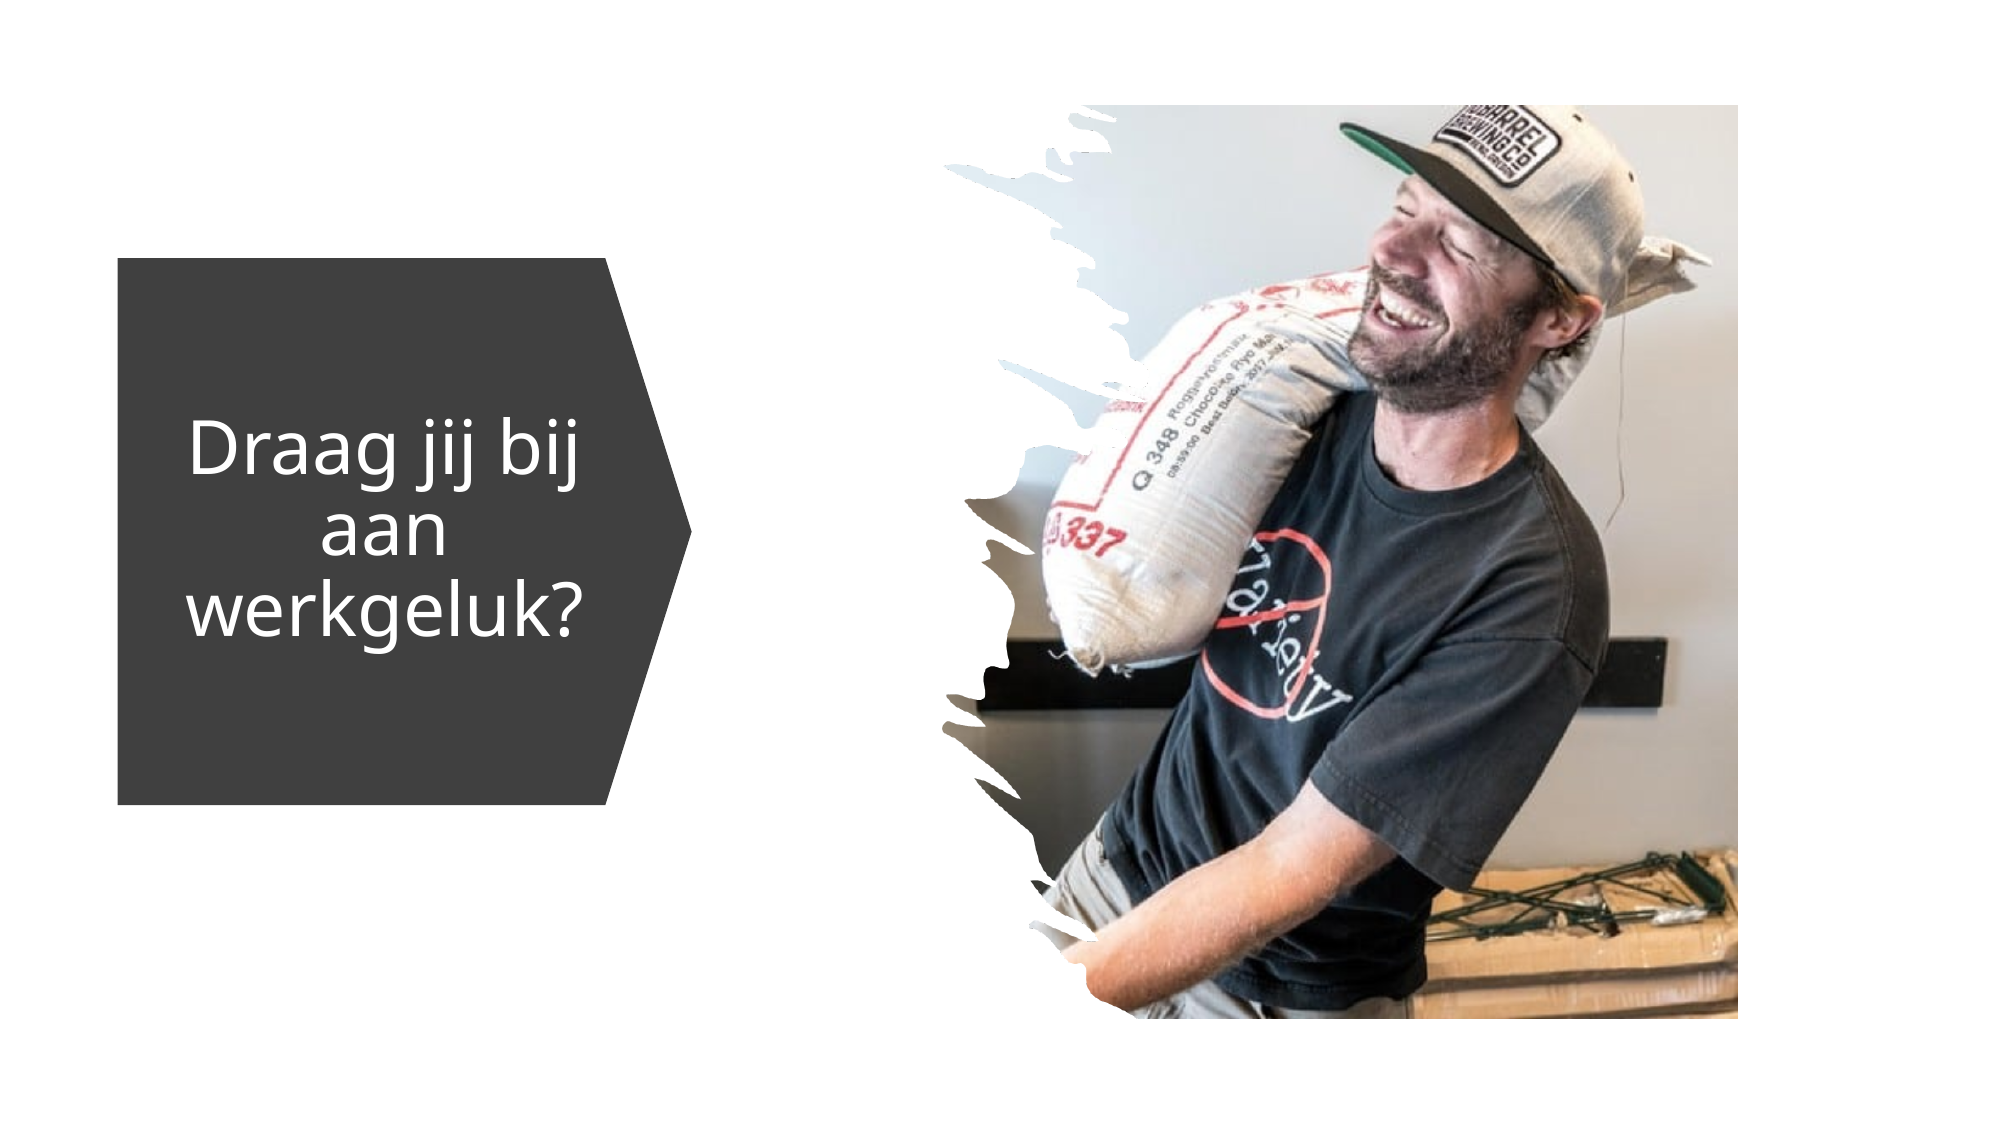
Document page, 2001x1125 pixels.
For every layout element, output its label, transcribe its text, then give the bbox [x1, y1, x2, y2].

text_box [116, 257, 693, 807]
picture [942, 105, 1738, 1020]
title Draag jij bij aan werkgeluk? [168, 322, 601, 741]
